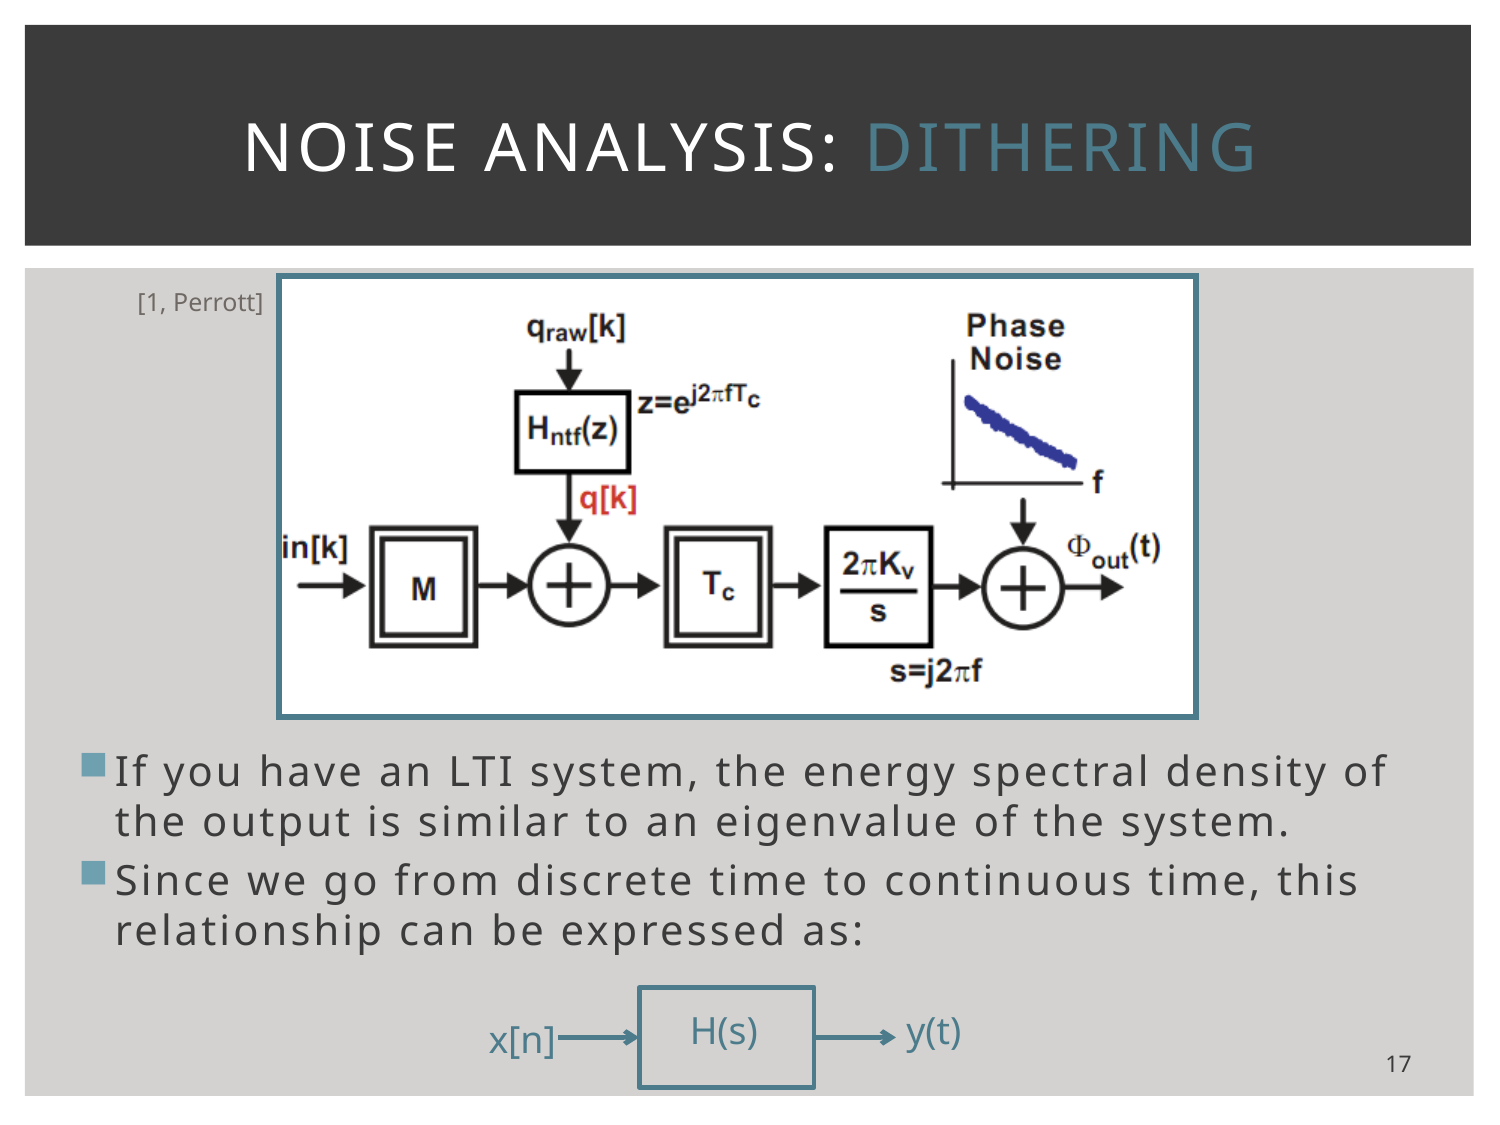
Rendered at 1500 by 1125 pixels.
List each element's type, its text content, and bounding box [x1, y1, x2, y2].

text_box [638, 986, 816, 1089]
text_box x[n] [473, 1008, 599, 1069]
text_box [1, Perrott] [50, 279, 279, 324]
text_box y(t) [891, 999, 1017, 1060]
picture [281, 278, 1194, 715]
slide_number 17 [1349, 1041, 1448, 1089]
text_box H(s) [675, 999, 800, 1060]
title NOISE ANALYSIS: DITHERING [62, 58, 1438, 232]
